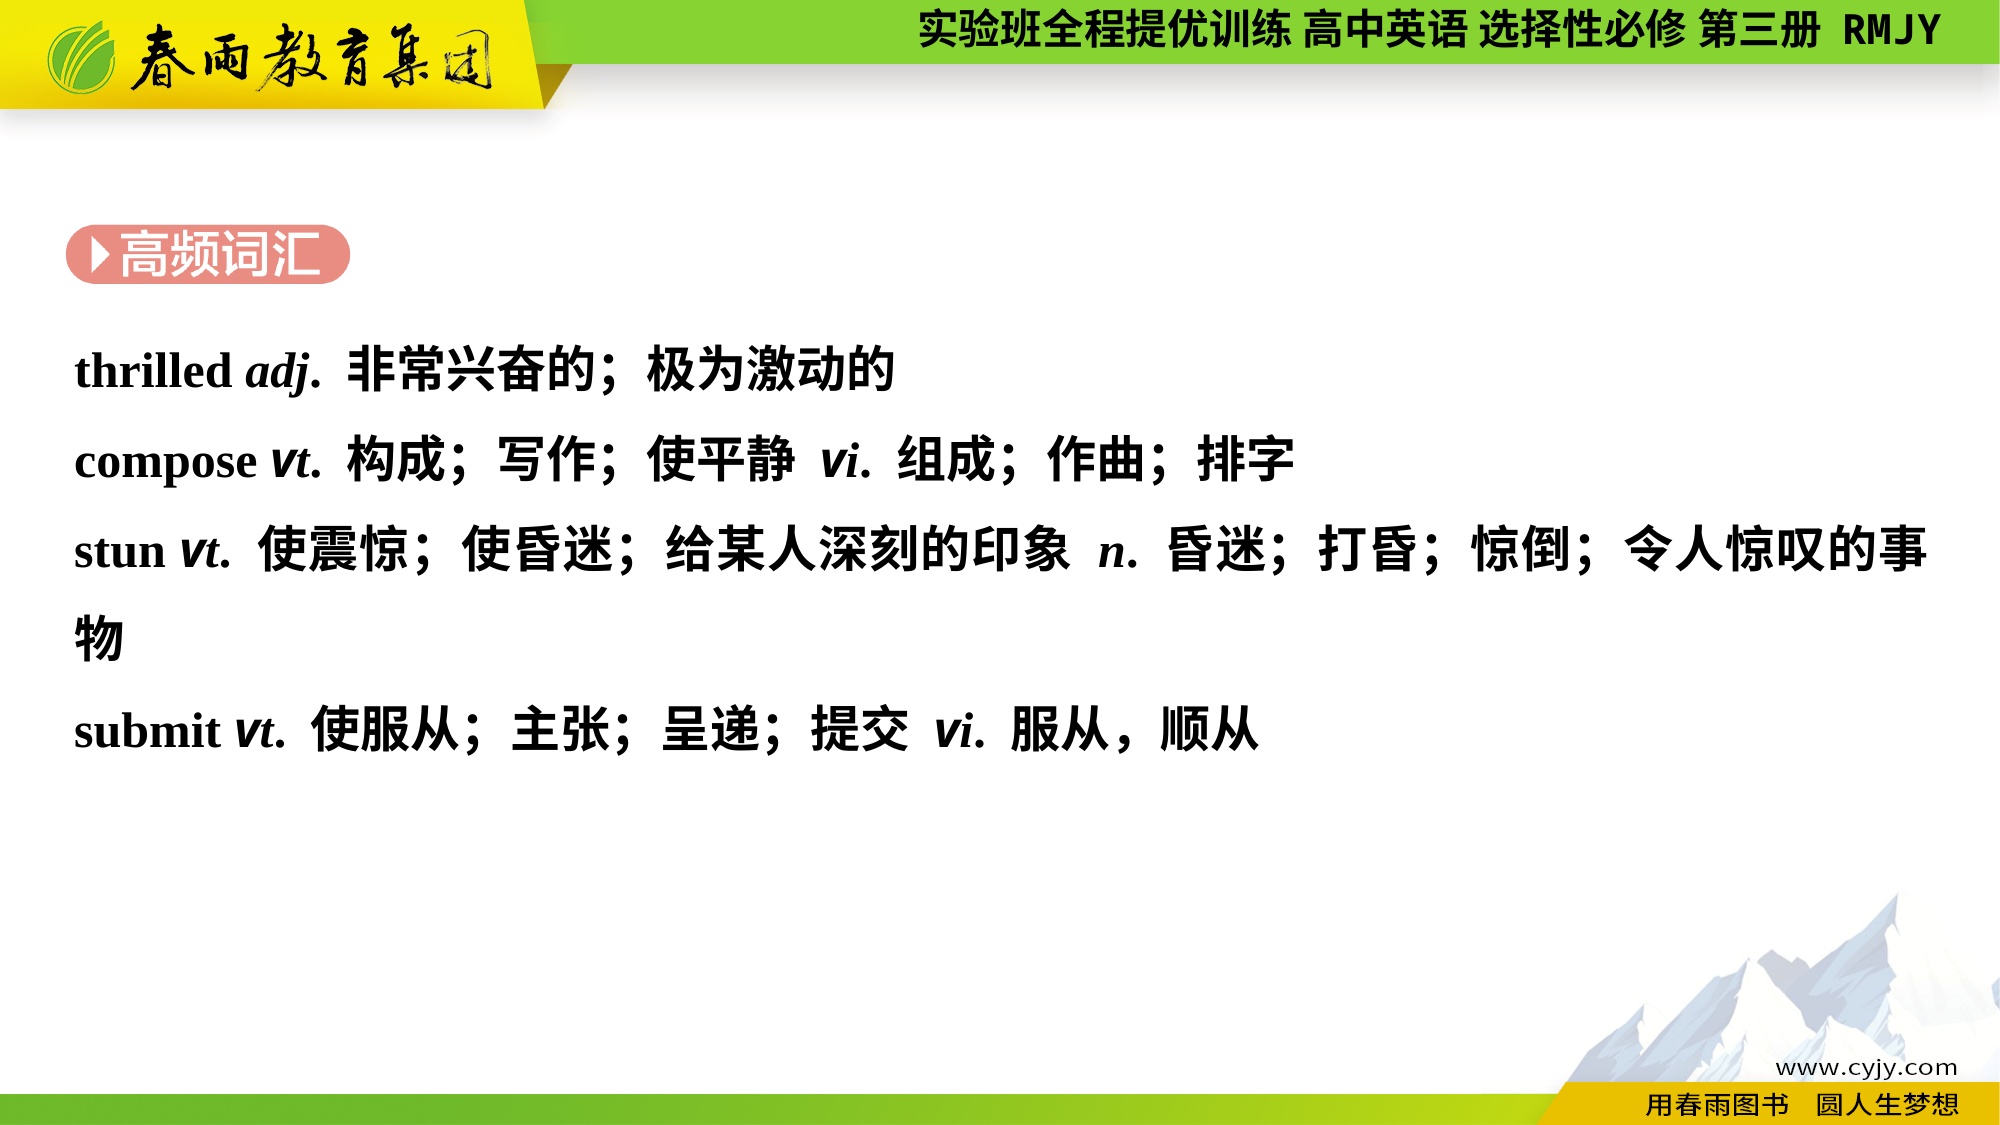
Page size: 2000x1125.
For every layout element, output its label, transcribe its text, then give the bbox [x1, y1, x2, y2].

picture [0, 0, 2000, 1125]
list thrilled adj. 非常兴奋的；极为激动的 compose vt. 构成；写作；使平静 vi. 组成；作曲；排字 stun vt. 使震惊；使昏迷；给某人深刻的印象 n. 昏迷；打昏；惊倒；令人惊叹的事物 submit vt. 使服从；主张；呈递；提交 vi. 服从，顺从 [59, 299, 1944, 669]
